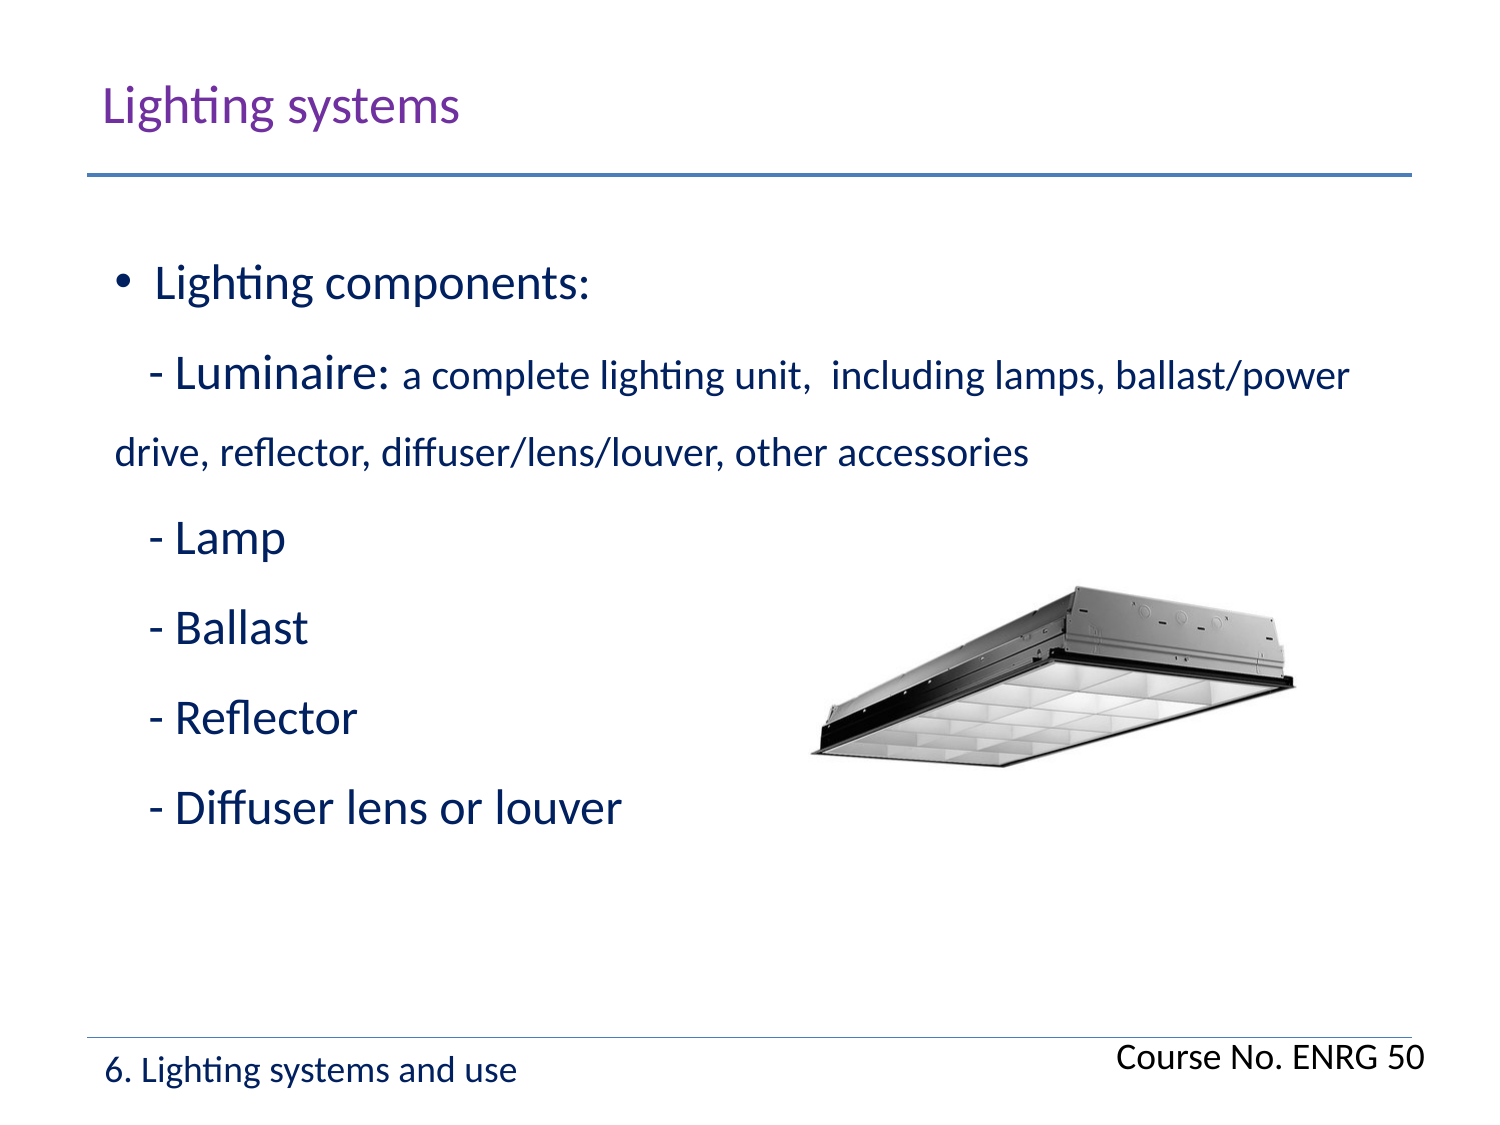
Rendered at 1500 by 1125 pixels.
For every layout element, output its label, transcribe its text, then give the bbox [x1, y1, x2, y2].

text_box 6. Lighting systems and use [89, 1045, 534, 1098]
text_box Lighting components: - Luminaire: a complete lighting unit, including lamps, ballast/power drive, reflector, diffuser/lens/louver, other accessories - Lamp - Ballast - Reflector - Diffuser lens or louver [99, 212, 1375, 933]
picture [799, 562, 1301, 795]
text_box Lighting systems [87, 62, 1438, 143]
text_box Course No. ENRG 50 [1101, 1024, 1441, 1085]
